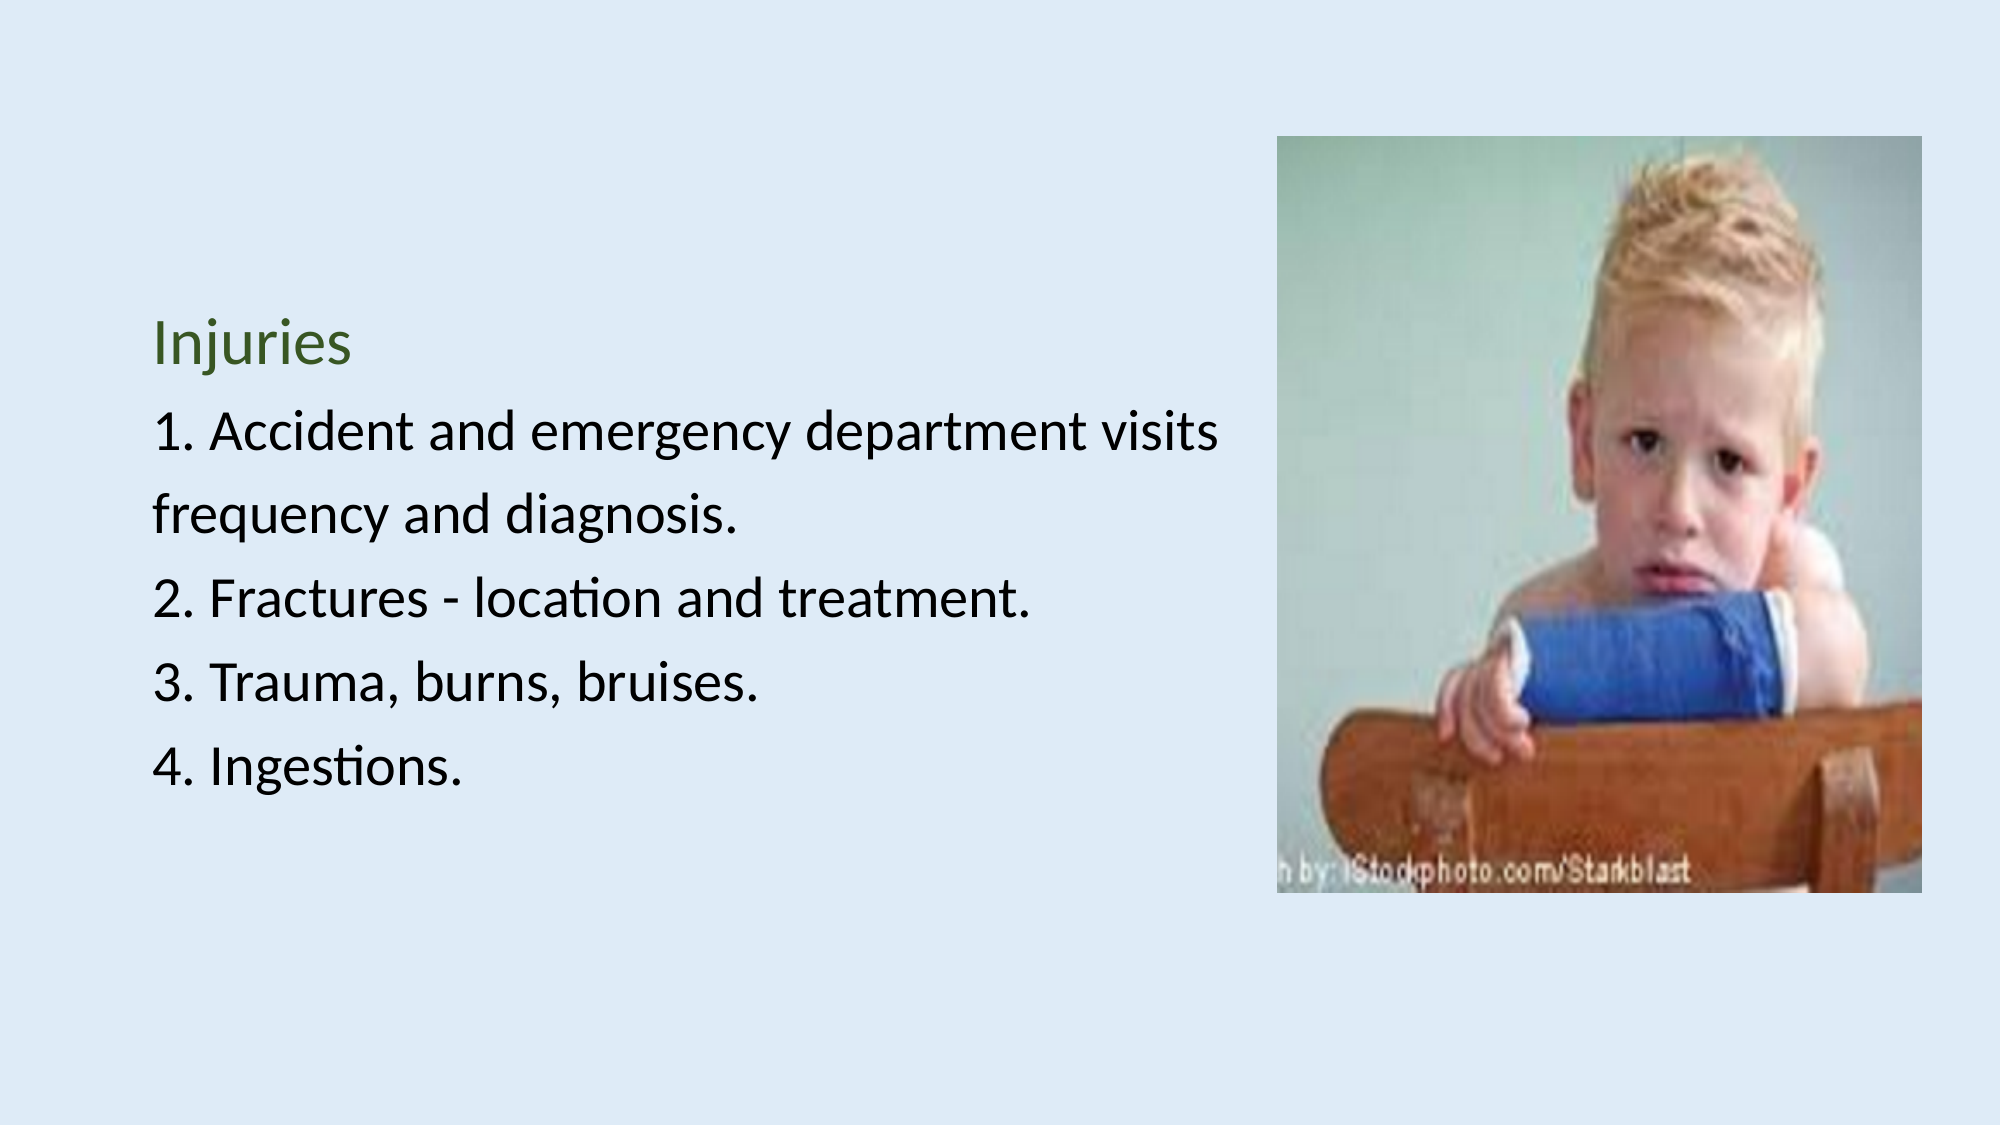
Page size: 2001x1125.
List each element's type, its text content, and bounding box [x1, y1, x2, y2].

list Injuries 1. Accident and emergency department visits frequency and diagnosis. 2. Fractures - location and treatment. 3. Trauma, burns, bruises. 4. Ingestions. [137, 299, 1863, 1014]
picture [1277, 136, 1922, 893]
